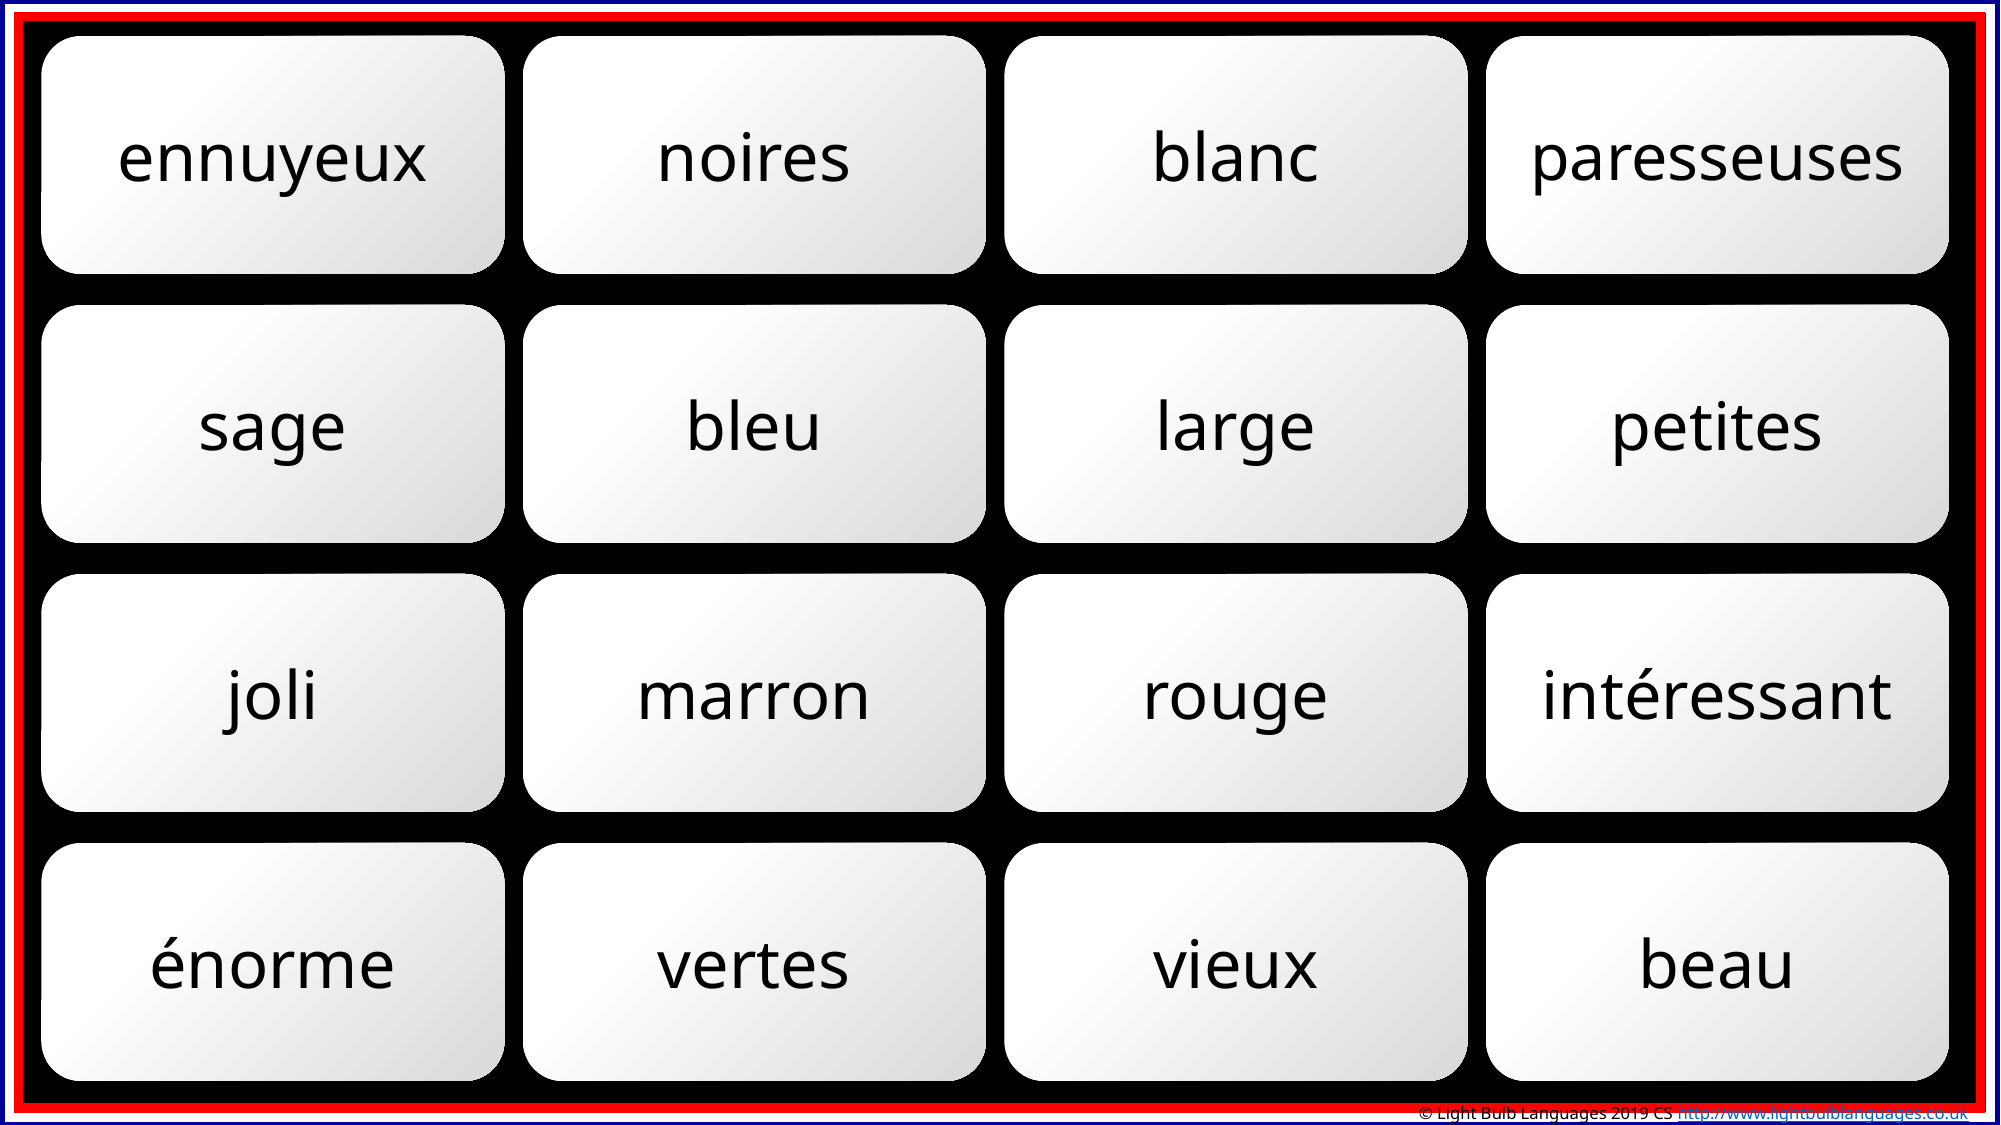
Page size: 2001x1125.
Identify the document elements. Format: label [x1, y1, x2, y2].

text_box [0, 0, 2000, 1125]
